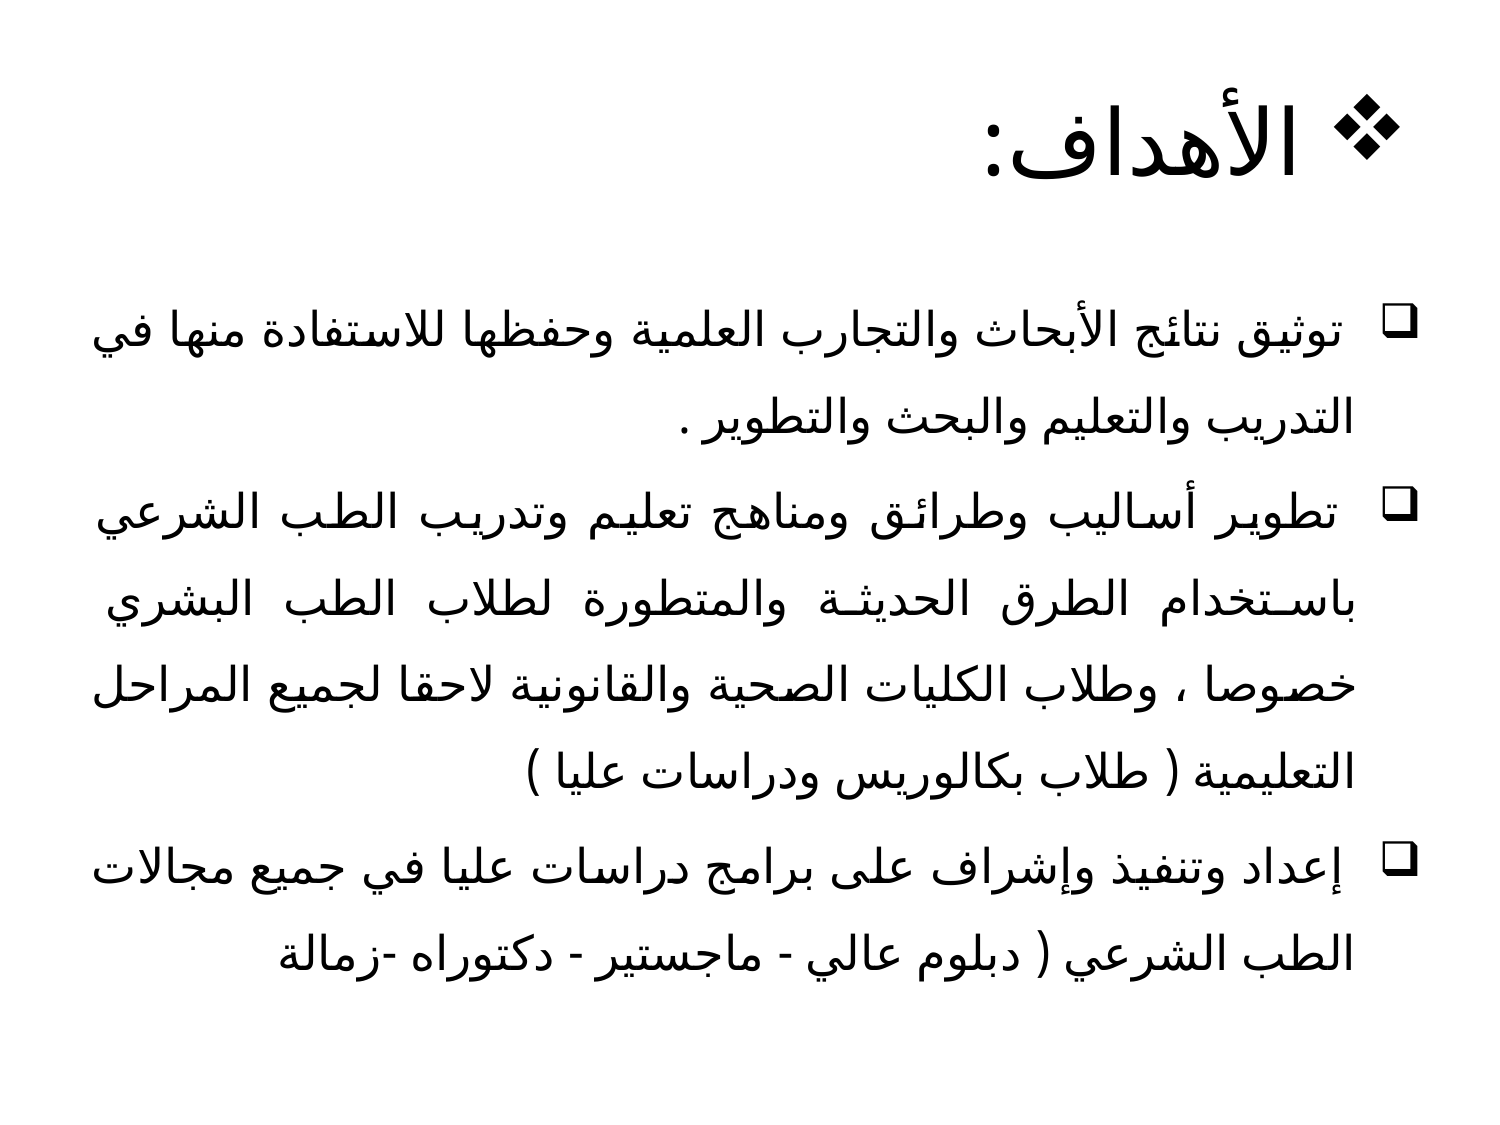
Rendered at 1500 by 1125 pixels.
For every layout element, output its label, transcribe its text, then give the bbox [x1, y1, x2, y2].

title الأهداف: [75, 45, 1425, 233]
list توثيق نتائج الأبحاث والتجارب العلمية وحفظها للاستفادة منها في التدريب والتعليم والبحث والتطوير . تطوير أساليب وطرائق ومناهج تعليم وتدريب الطب الشرعي باستخدام الطرق الحديثة والمتطورة لطلاب الطب البشري خصوصا ، وطلاب الكليات الصحية والقانونية لاحقا لجميع المراحل التعليمية ( طلاب بكالوريس ودراسات عليا ) إعداد وتنفيذ وإشراف على برامج دراسات عليا في جميع مجالات الطب الشرعي ( دبلوم عالي - ماجستير - دكتوراه -زمالة [75, 262, 1425, 1005]
